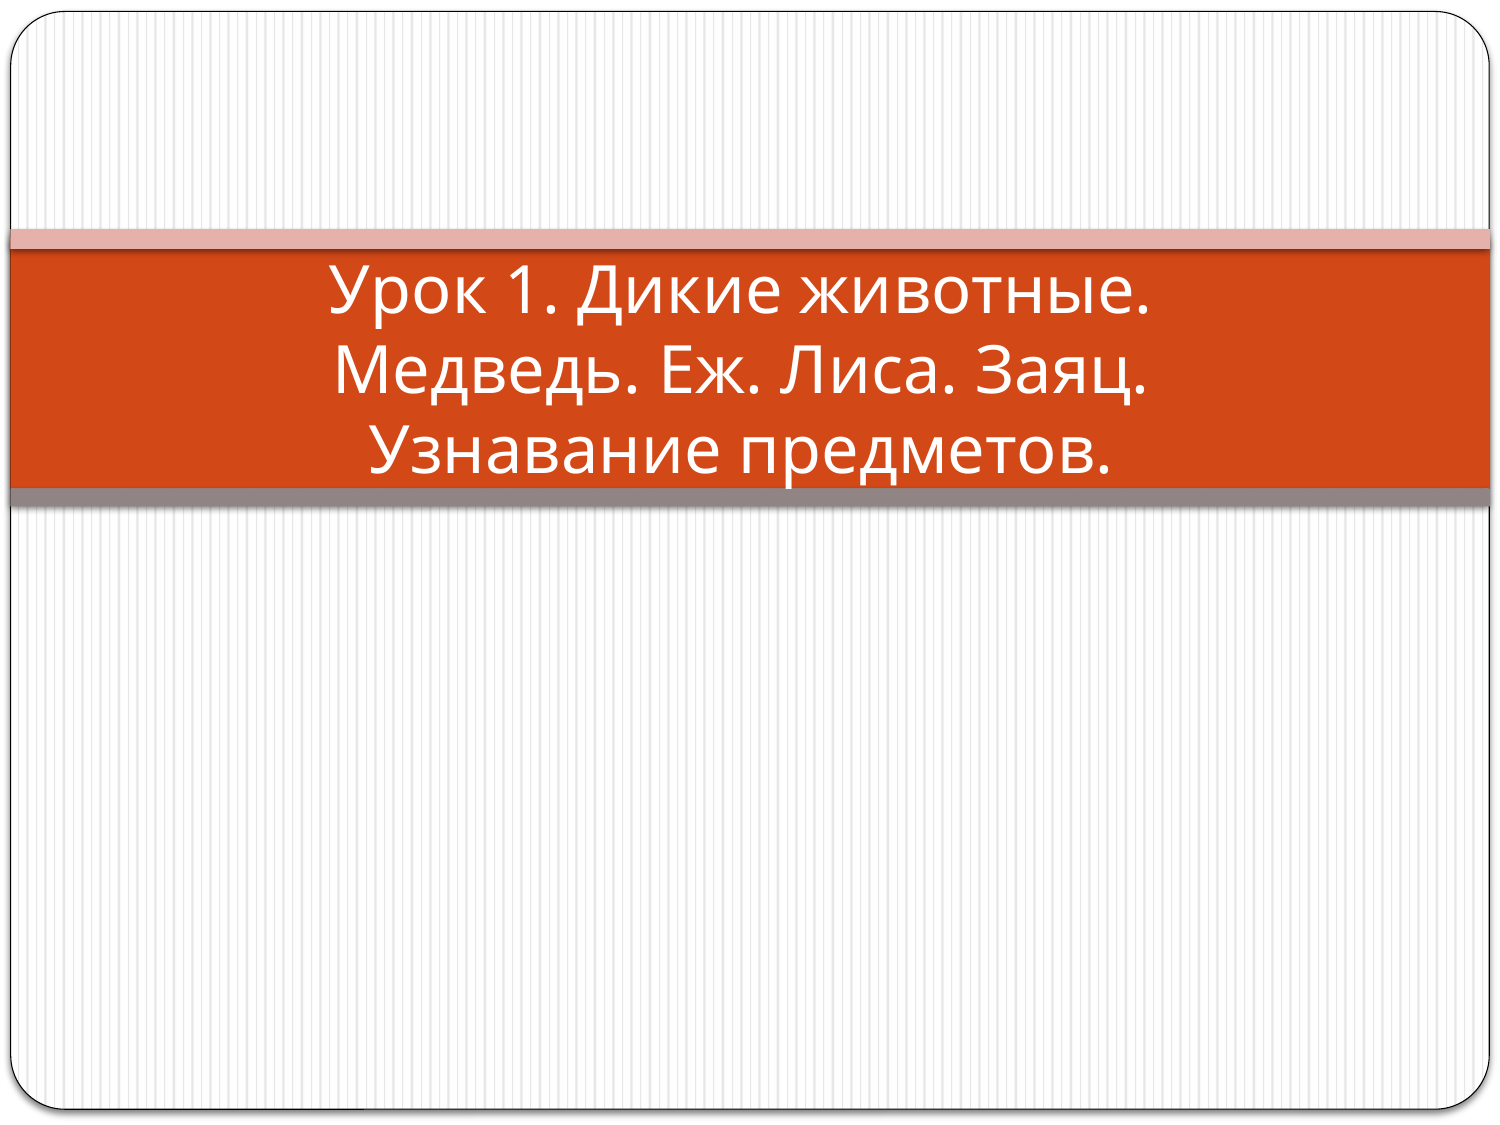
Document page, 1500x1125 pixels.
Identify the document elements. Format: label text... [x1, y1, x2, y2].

title Урок 1. Дикие животные. Медведь. Еж. Лиса. Заяц. Узнавание предметов. [112, 149, 1388, 591]
